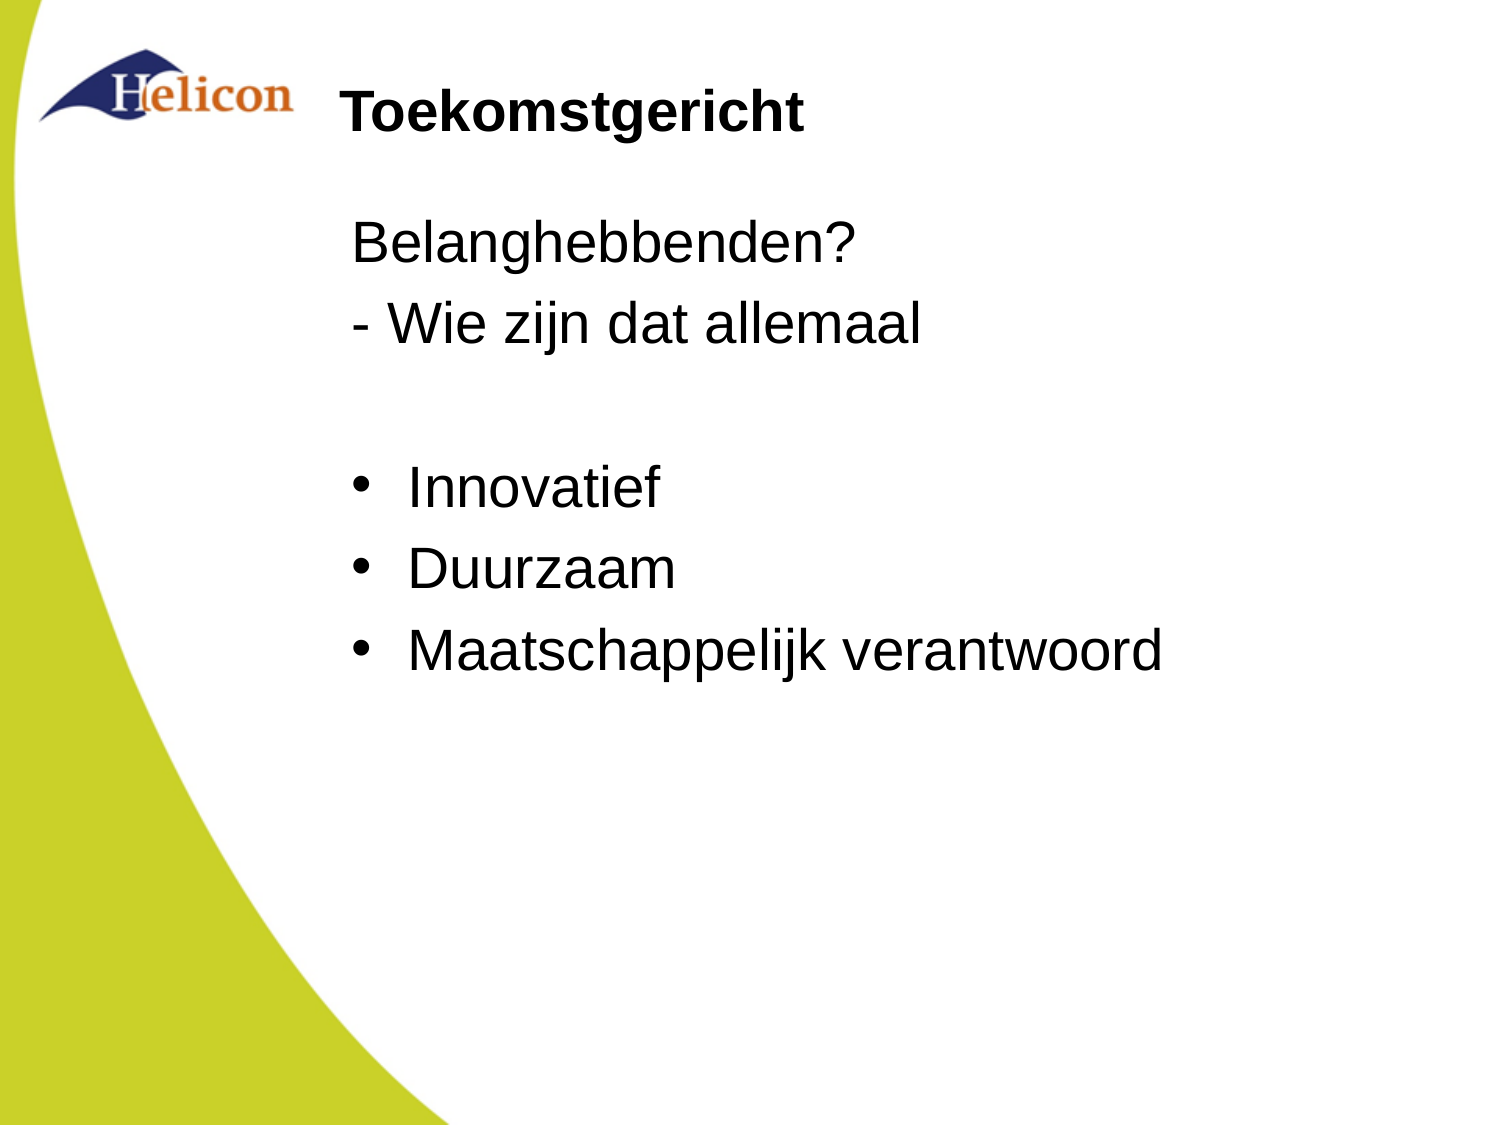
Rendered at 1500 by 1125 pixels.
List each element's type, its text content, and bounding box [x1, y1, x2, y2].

picture [0, 0, 1500, 1125]
title Toekomstgericht [324, 54, 1415, 161]
list Belanghebbenden? - Wie zijn dat allemaal Innovatief Duurzaam Maatschappelijk verantwoord [336, 196, 1425, 1005]
